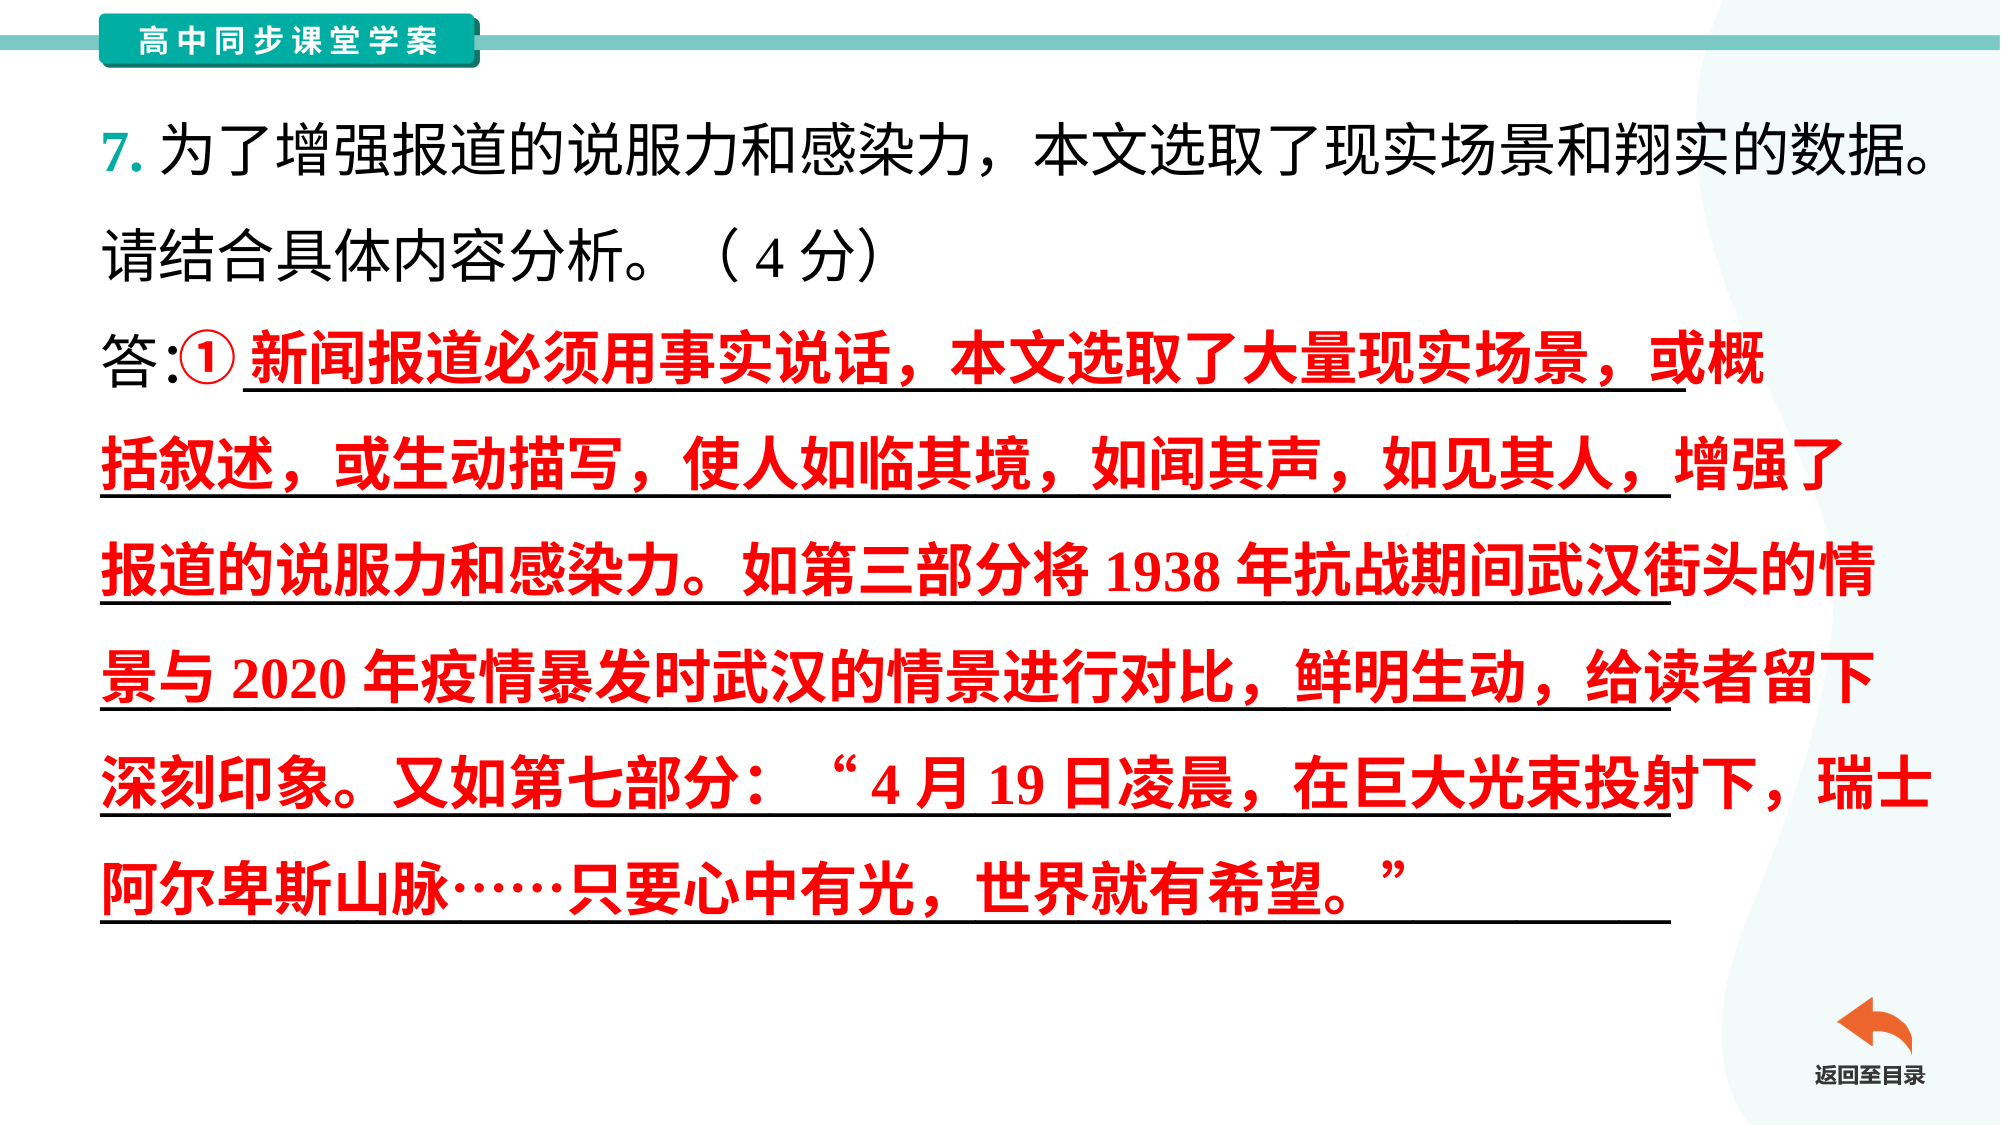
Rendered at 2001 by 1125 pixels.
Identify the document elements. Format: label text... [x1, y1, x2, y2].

text_box ①新闻报道必须用事实说话，本文选取了大量现实场景，或概 括叙述，或生动描写，使人如临其境，如闻其声，如见其人，增强了 报道的说服力和感染力。如第三部分将1938年抗战期间武汉街头的情 景与2020年疫情暴发时武汉的情景进行对比，鲜明生动，给读者留下 深刻印象。又如第七部分：“4月19日凌晨，在巨大光束投射下，瑞士 阿尔卑斯山脉……只要心中有光，世界就有希望。” [100, 284, 1899, 923]
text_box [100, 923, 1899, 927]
text_box 7.为了增强报道的说服力和感染力，本文选取了现实场景和翔实的数据。 请结合具体内容分析。（4分） 答： ________________________________________________________ _____________________________________________________________ _____________________________________________________________ _____________________________________________________________ _____________________________________________________________ _____________________________________________________________ [100, 76, 1899, 284]
picture [0, 0, 2000, 1125]
